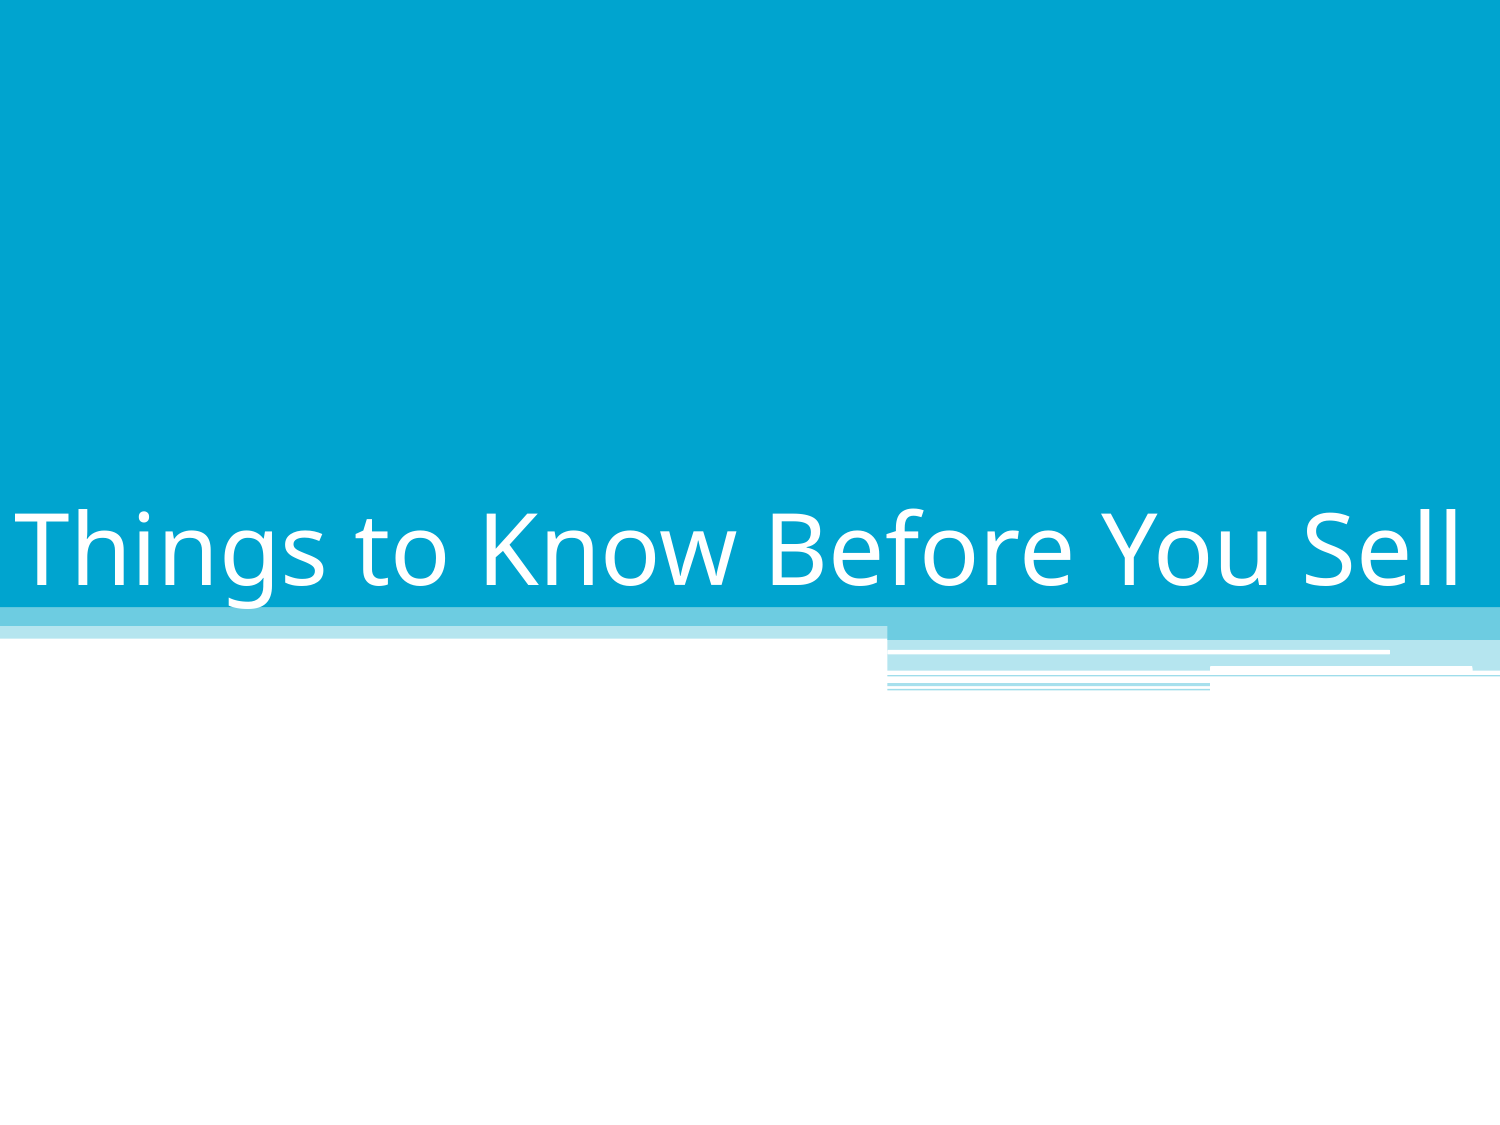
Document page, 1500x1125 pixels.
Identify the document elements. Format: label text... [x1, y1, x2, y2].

title Things to Know Before You Sell [0, 487, 1500, 613]
